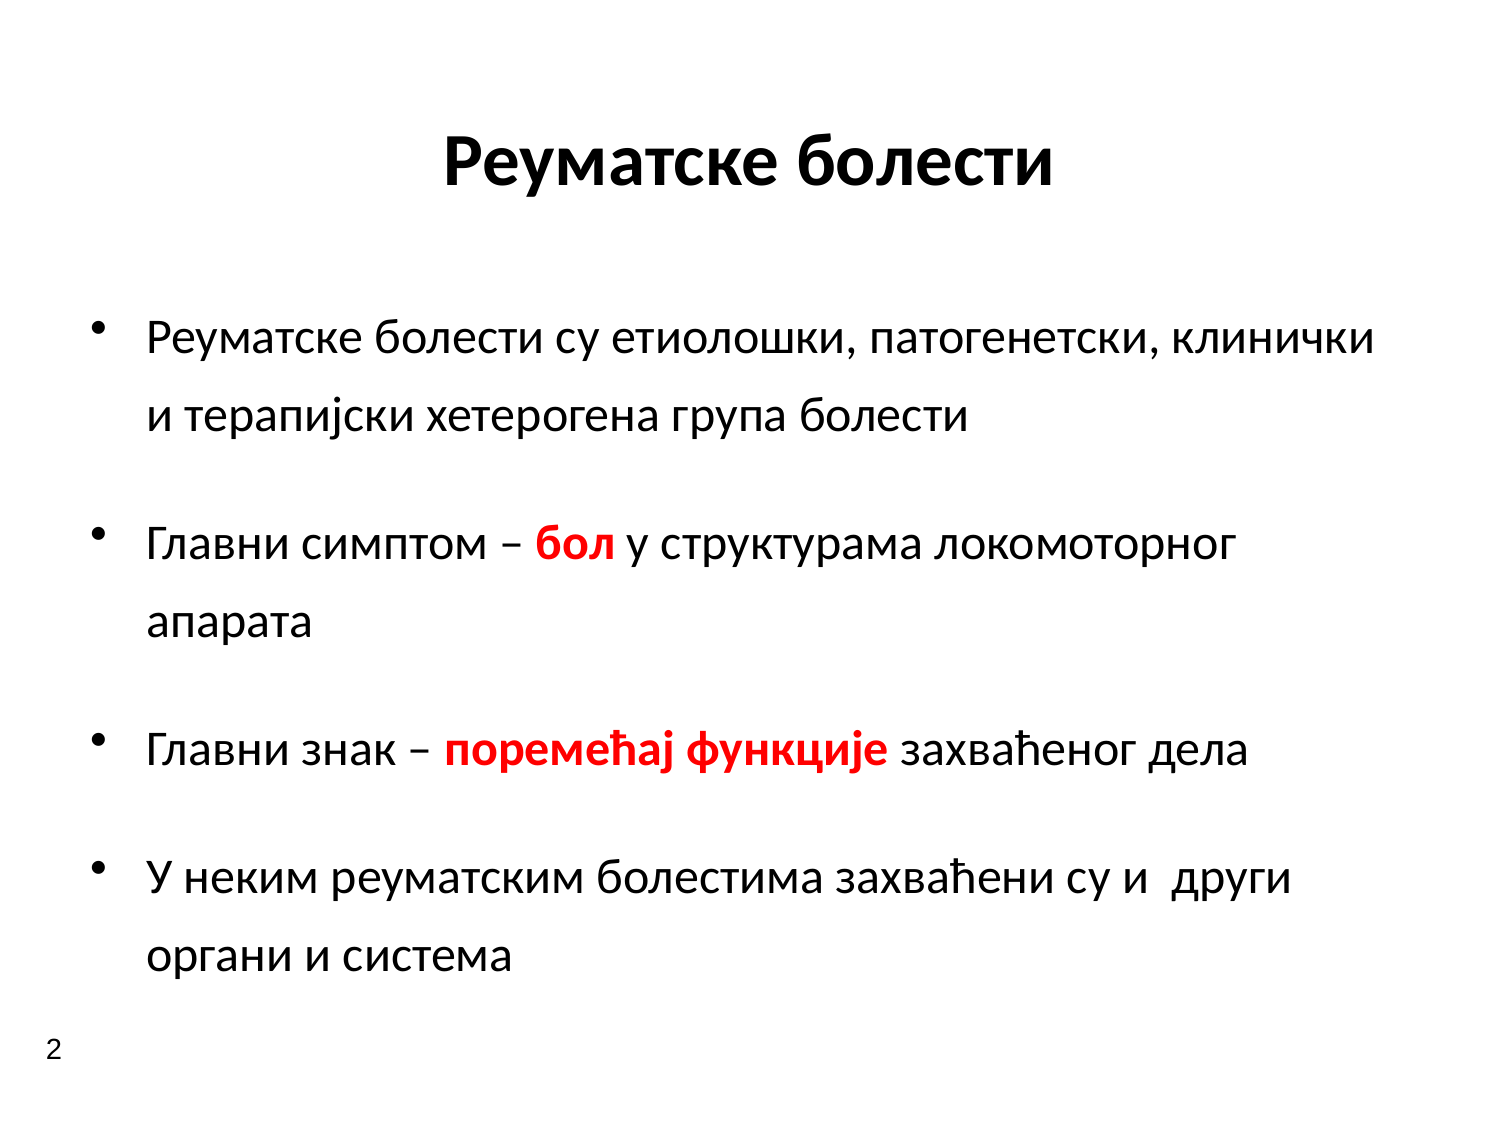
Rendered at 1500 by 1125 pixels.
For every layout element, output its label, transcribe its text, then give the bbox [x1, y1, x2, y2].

list Реуматске болести су етиолошки, патогенетски, клинички и терапијски хетерогена група болести Главни симптом – бол у структурама локомоторног апарата Главни знак – поремећај функције захваћеног дела У неким реуматским болестима захваћени су и други органи и система [74, 262, 1426, 1006]
title Реуматске болести [40, 44, 1460, 209]
slide_number 2 [4, 1023, 78, 1102]
